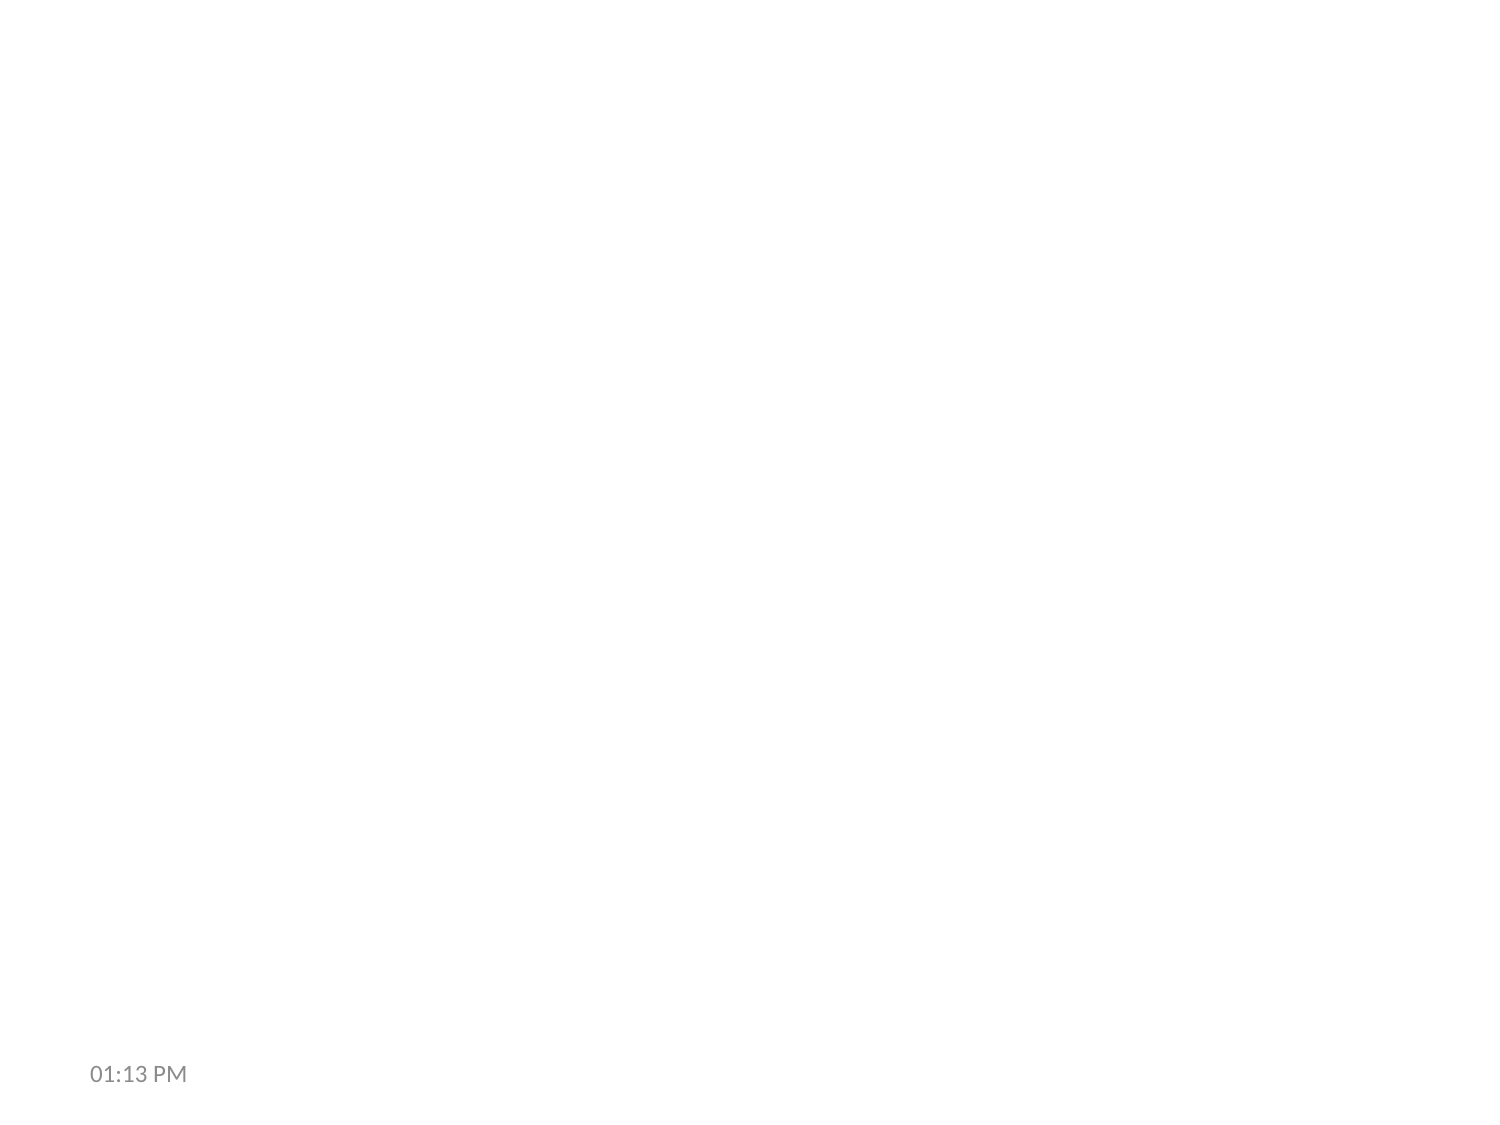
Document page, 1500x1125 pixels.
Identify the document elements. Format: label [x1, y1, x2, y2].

slide_number [75, 1042, 425, 1103]
